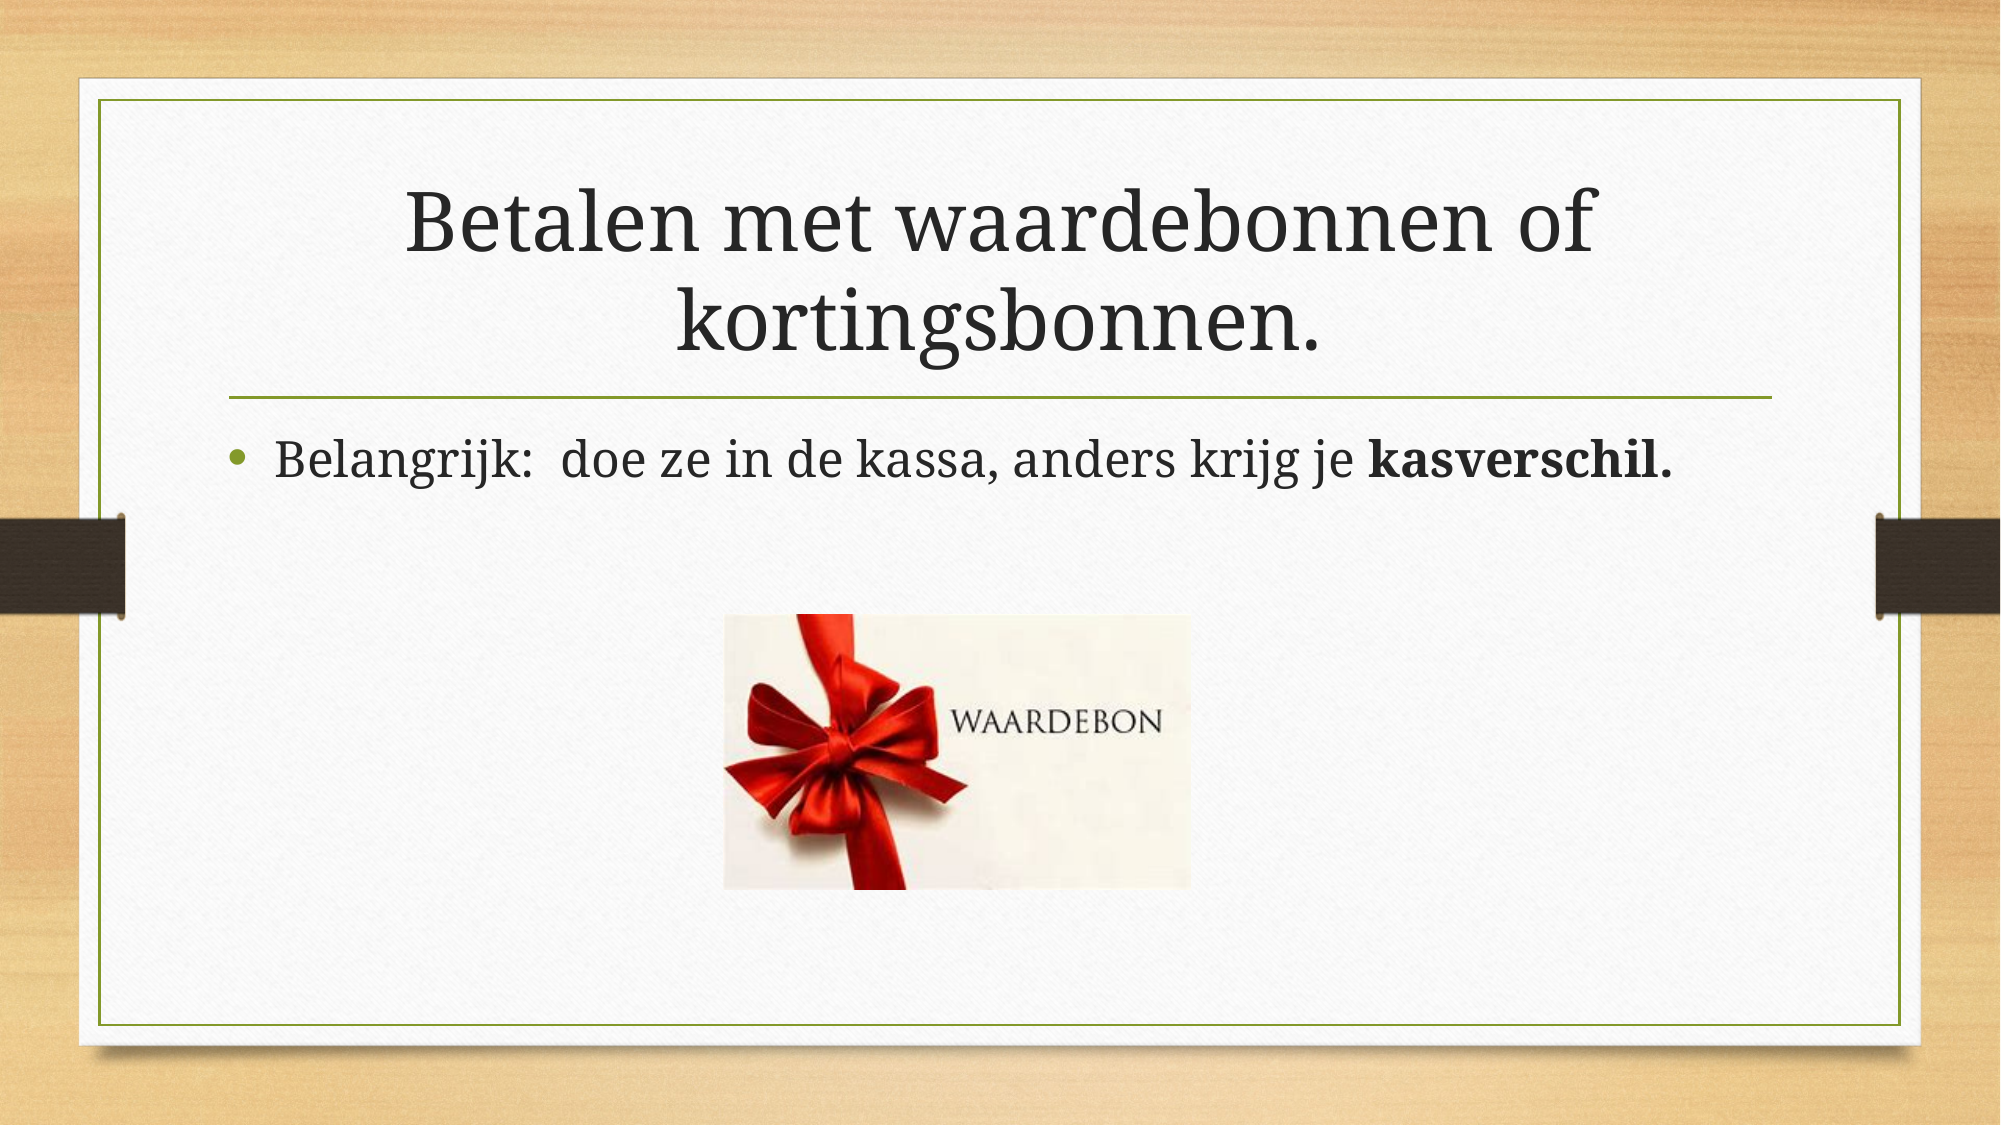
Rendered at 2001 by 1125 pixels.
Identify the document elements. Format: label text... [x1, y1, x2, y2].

title Betalen met waardebonnen of kortingsbonnen. [212, 161, 1788, 375]
list Belangrijk: doe ze in de kassa, anders krijg je kasverschil. [212, 419, 1788, 964]
picture [0, 0, 2001, 1125]
